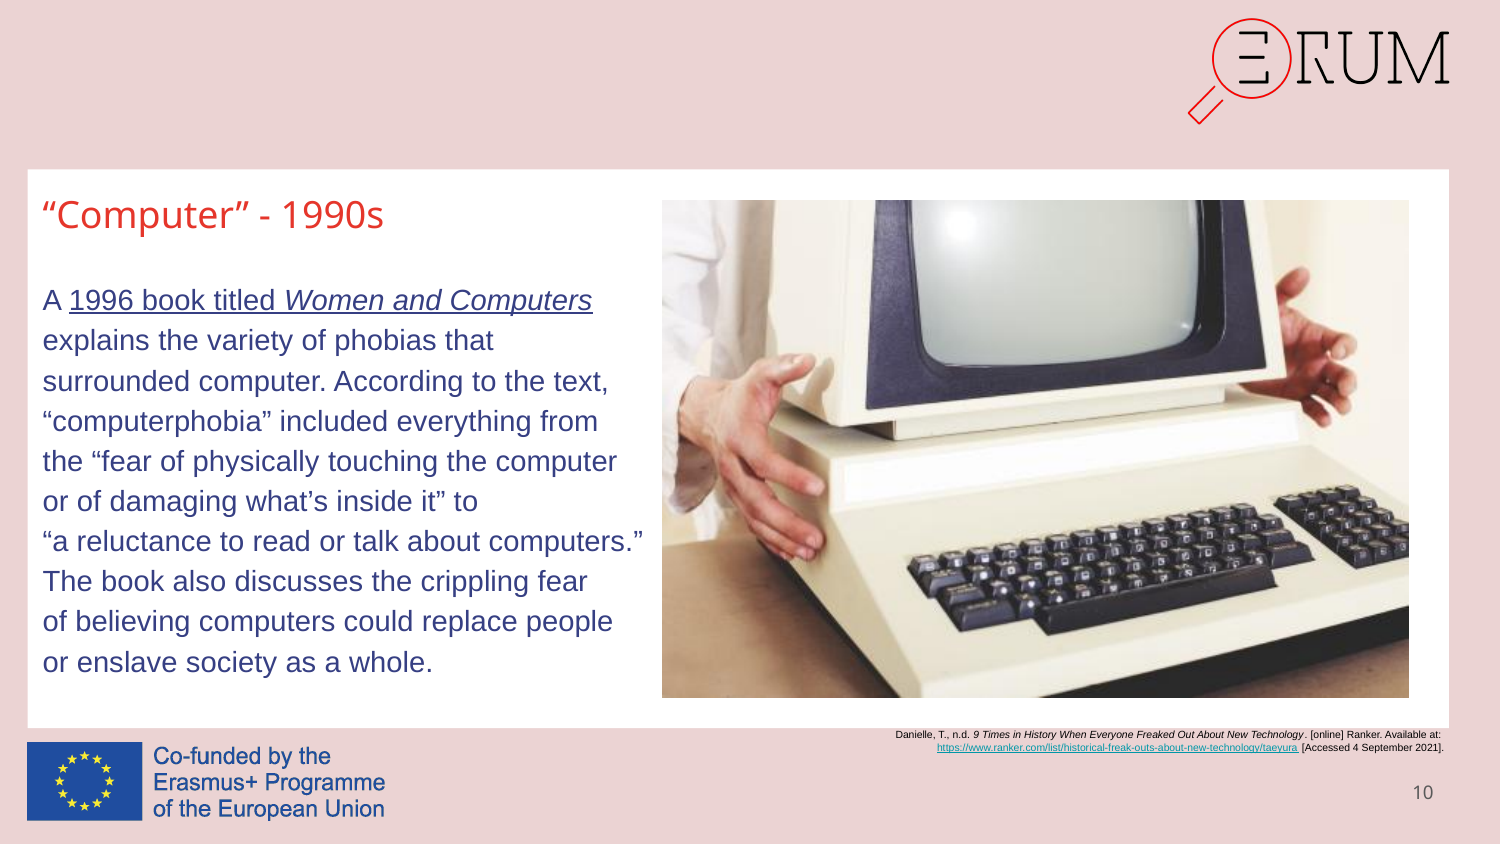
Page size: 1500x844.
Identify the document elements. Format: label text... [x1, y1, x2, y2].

picture [662, 199, 1409, 698]
text_box Danielle, T., n.d. 9 Times in History When Everyone Freaked Out About New Technology. [online] Ranker. Available at: https://www.ranker.com/list/historical-freak-outs-about-new-technology/taeyura [Accessed 4 September 2021]. [841, 715, 1460, 766]
picture [27, 742, 385, 821]
list “Computer” - 1990s A 1996 book titled Women and Computers explains the variety of phobias that surrounded computer. According to the text, “computerphobia” included everything from the “fear of physically touching the computer or of damaging what’s inside it” to “a reluctance to read or talk about computers.” The book also discusses the crippling fear of believing computers could replace people or enslave society as a whole. [27, 169, 1449, 729]
picture [1136, 0, 1500, 137]
slide_number 10 [1358, 766, 1449, 826]
